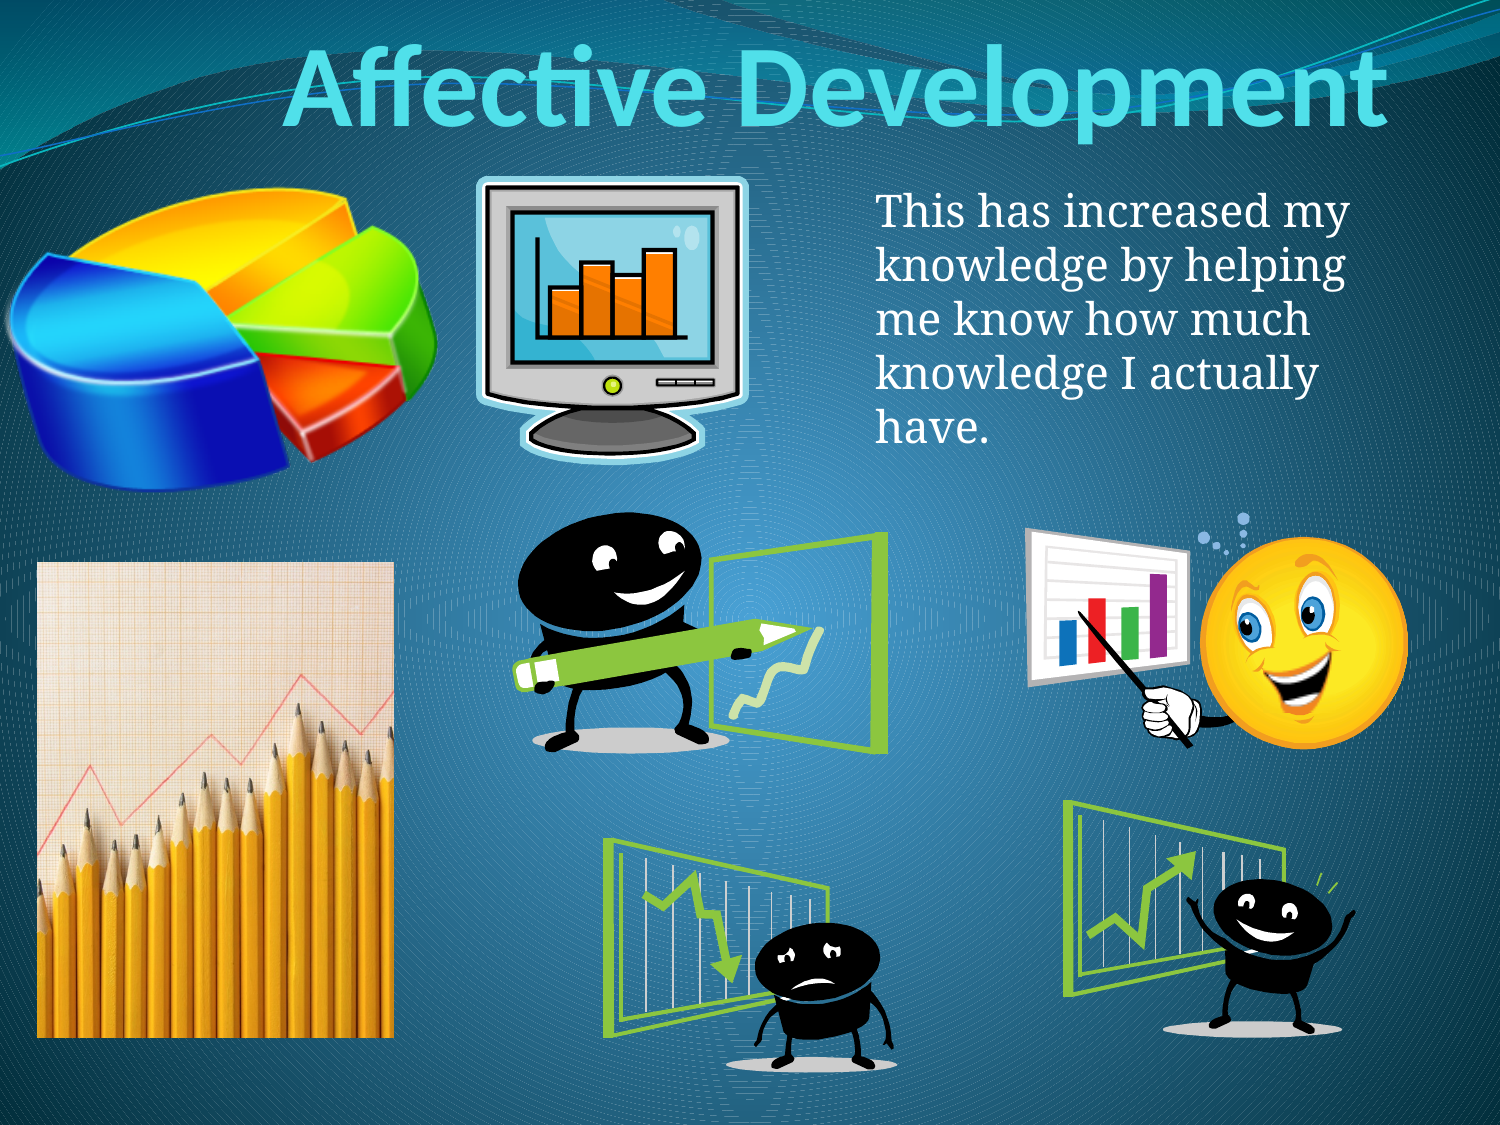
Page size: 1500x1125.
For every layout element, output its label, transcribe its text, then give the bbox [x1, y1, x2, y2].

title Affective Development [106, 0, 1394, 150]
picture [602, 837, 898, 1073]
subtitle This has increased my knowledge by helping me know how much knowledge I actually have. [875, 174, 1395, 463]
picture [512, 512, 889, 755]
picture [1024, 512, 1409, 750]
picture [474, 174, 751, 467]
picture [0, 112, 451, 1038]
picture [1062, 799, 1356, 1038]
